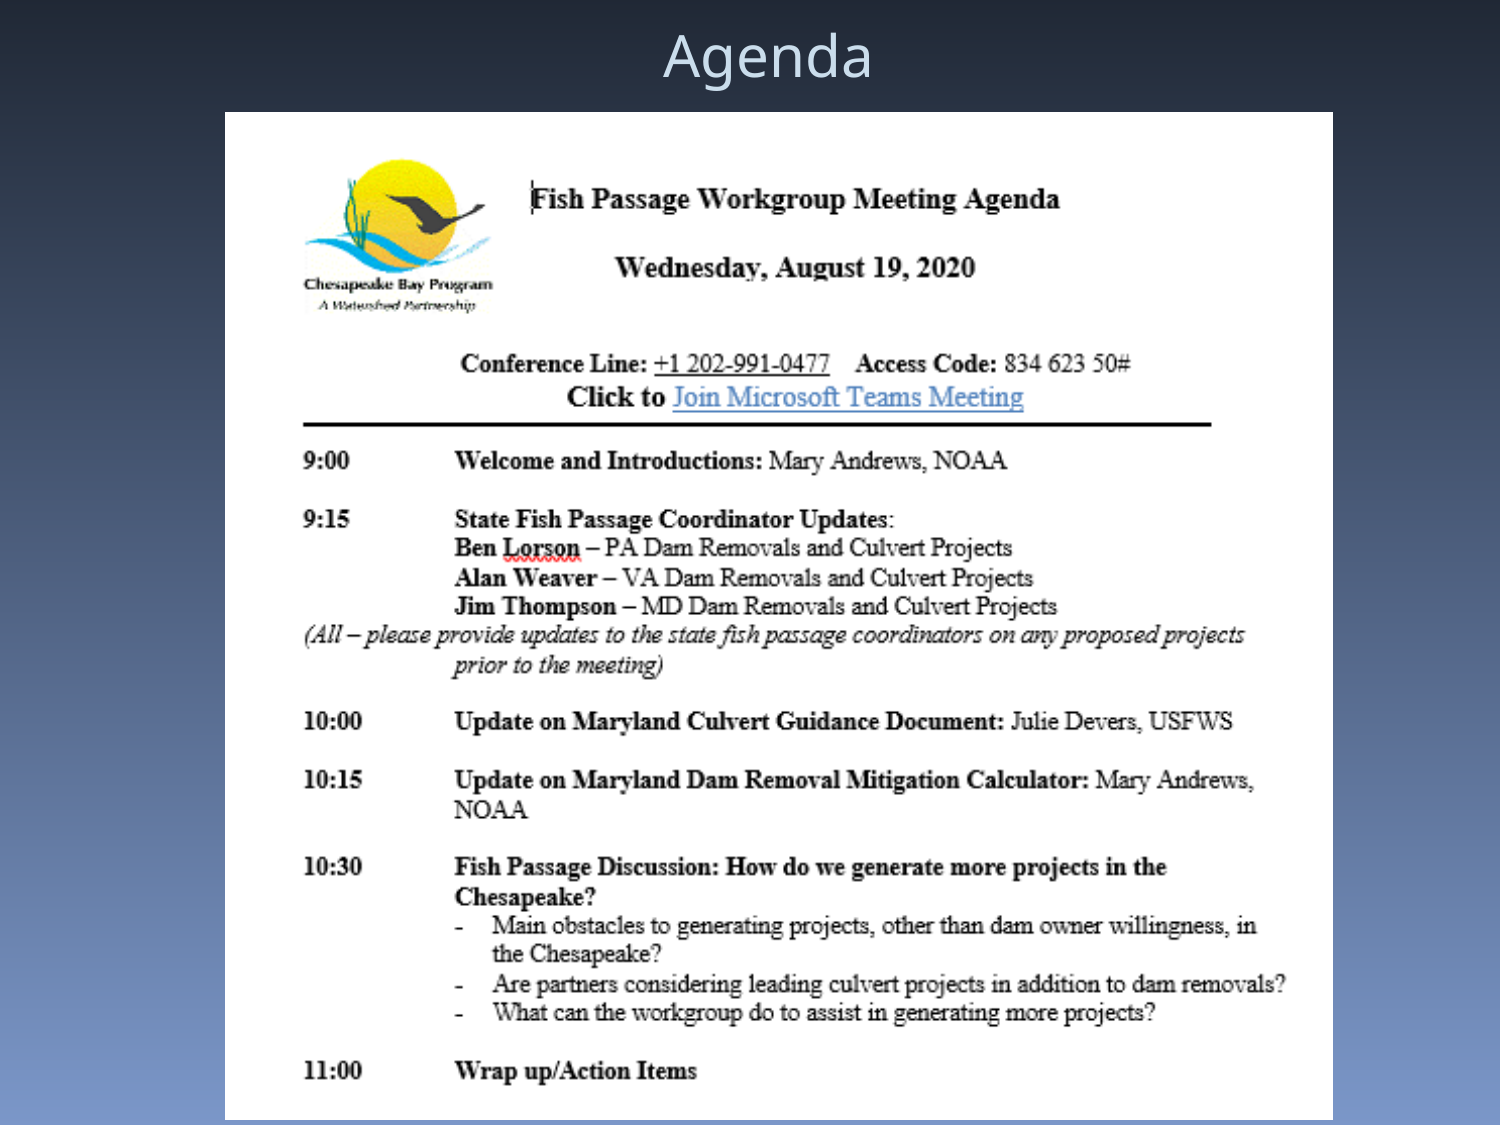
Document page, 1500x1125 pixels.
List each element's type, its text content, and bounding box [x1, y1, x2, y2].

picture [224, 111, 1334, 1120]
title Agenda [137, 0, 1401, 121]
